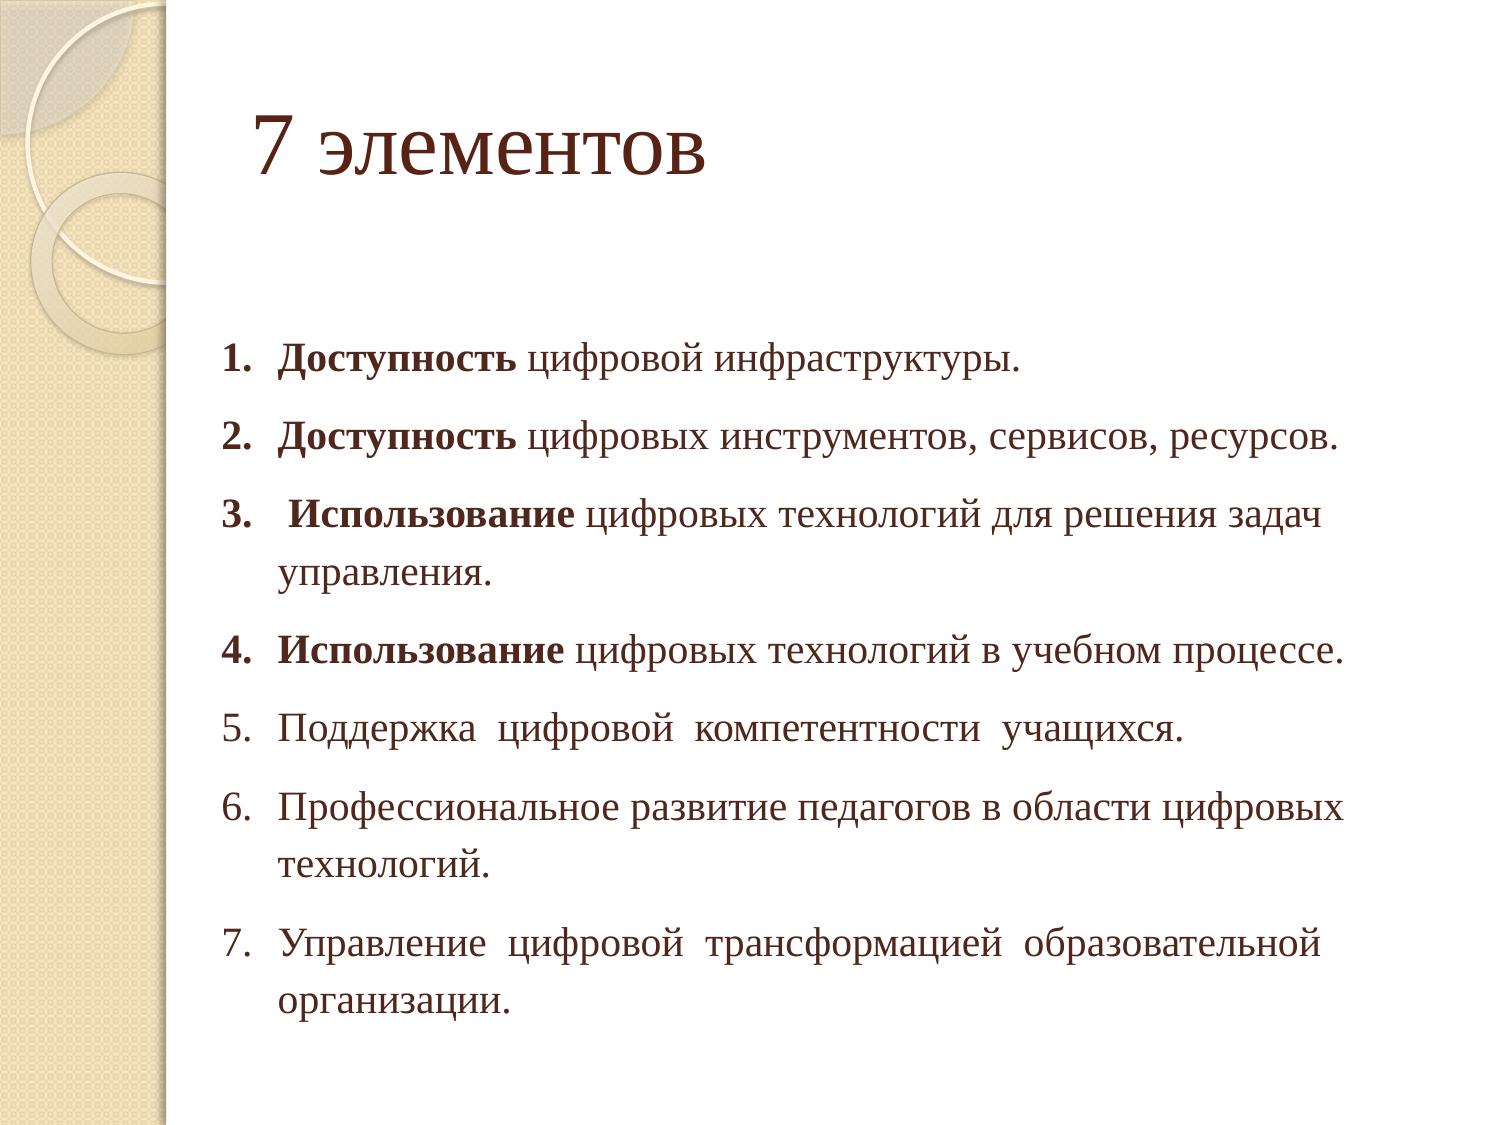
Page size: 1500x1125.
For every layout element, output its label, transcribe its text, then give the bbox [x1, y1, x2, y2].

title 7 элементов [235, 45, 1466, 233]
text_box Доступность цифровой инфраструктуры. Доступность цифровых инструментов, сервисов, ресурсов. Использование цифровых технологий для решения задач управления. Использование цифровых технологий в учебном процессе. Поддержка цифровой компетентности учащихся. Профессиональное развитие педагогов в области цифровых технологий. Управление цифровой трансформацией образовательной организации. [206, 314, 1376, 1030]
